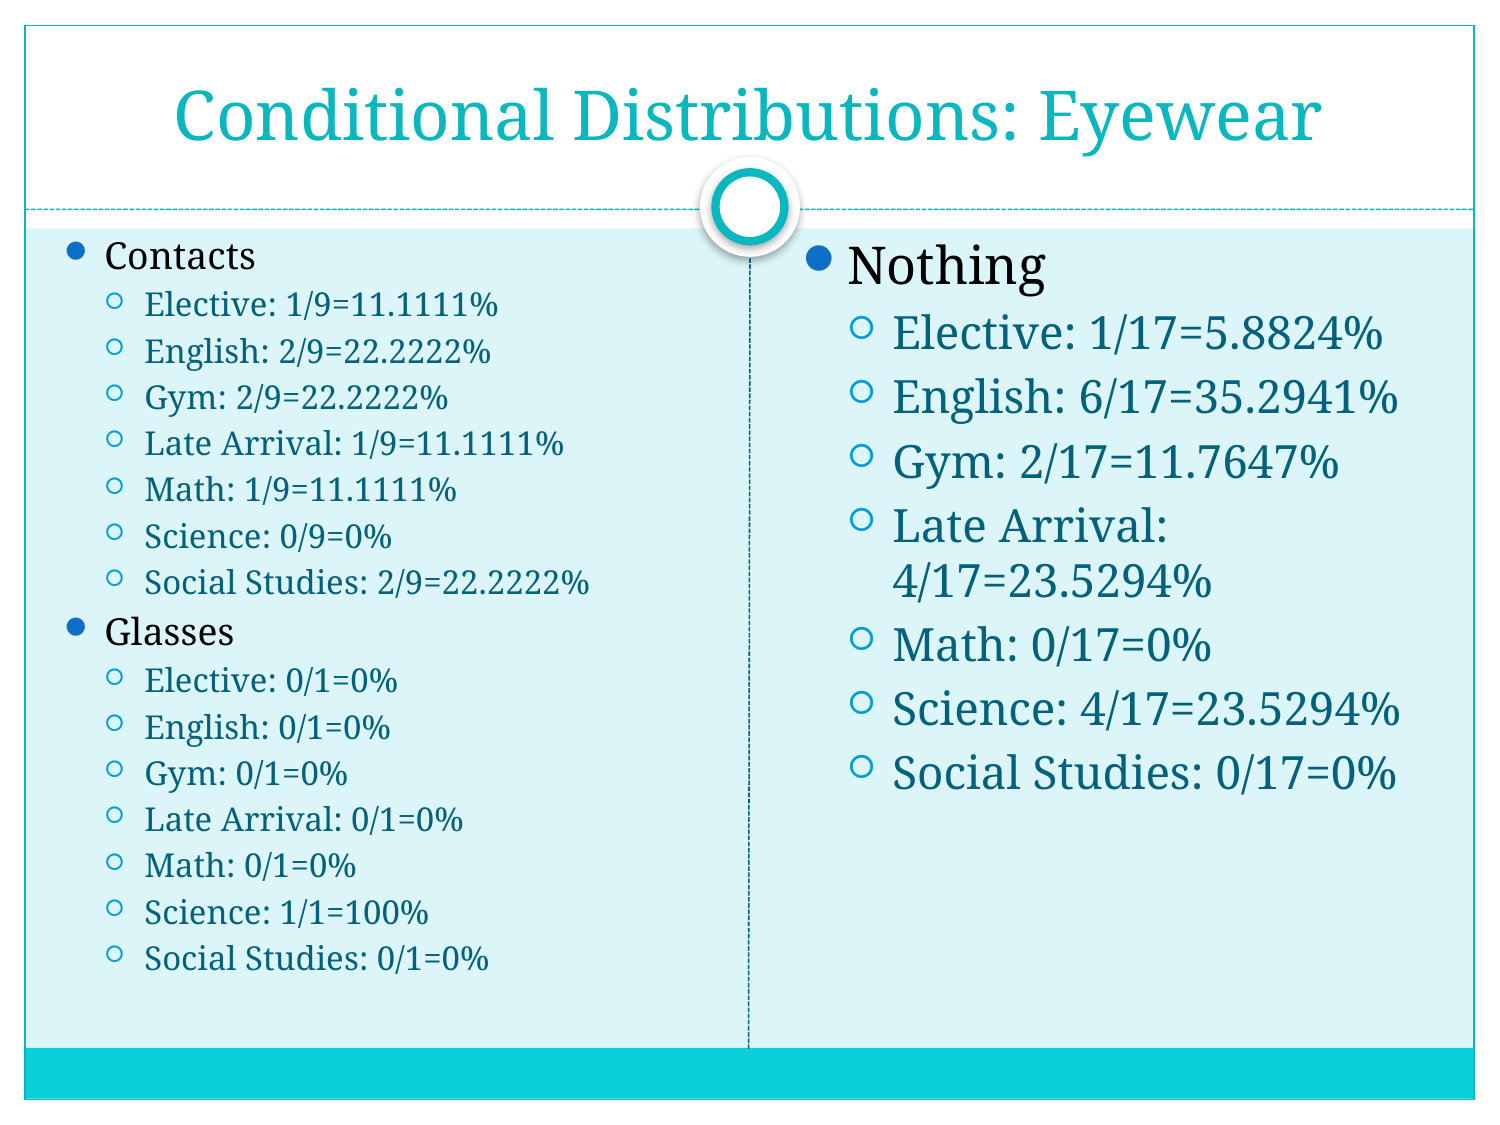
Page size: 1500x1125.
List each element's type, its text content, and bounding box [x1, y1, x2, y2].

list Nothing Elective: 1/17=5.8824% English: 6/17=35.2941% Gym: 2/17=11.7647% Late Arrival: 4/17=23.5294% Math: 0/17=0% Science: 4/17=23.5294% Social Studies: 0/17=0% [787, 224, 1450, 993]
list Contacts Elective: 1/9=11.1111% English: 2/9=22.2222% Gym: 2/9=22.2222% Late Arrival: 1/9=11.1111% Math: 1/9=11.1111% Science: 0/9=0% Social Studies: 2/9=22.2222% Glasses Elective: 0/1=0% English: 0/1=0% Gym: 0/1=0% Late Arrival: 0/1=0% Math: 0/1=0% Science: 1/1=100% Social Studies: 0/1=0% [49, 224, 712, 993]
title Conditional Distributions: Eyewear [49, 37, 1450, 162]
